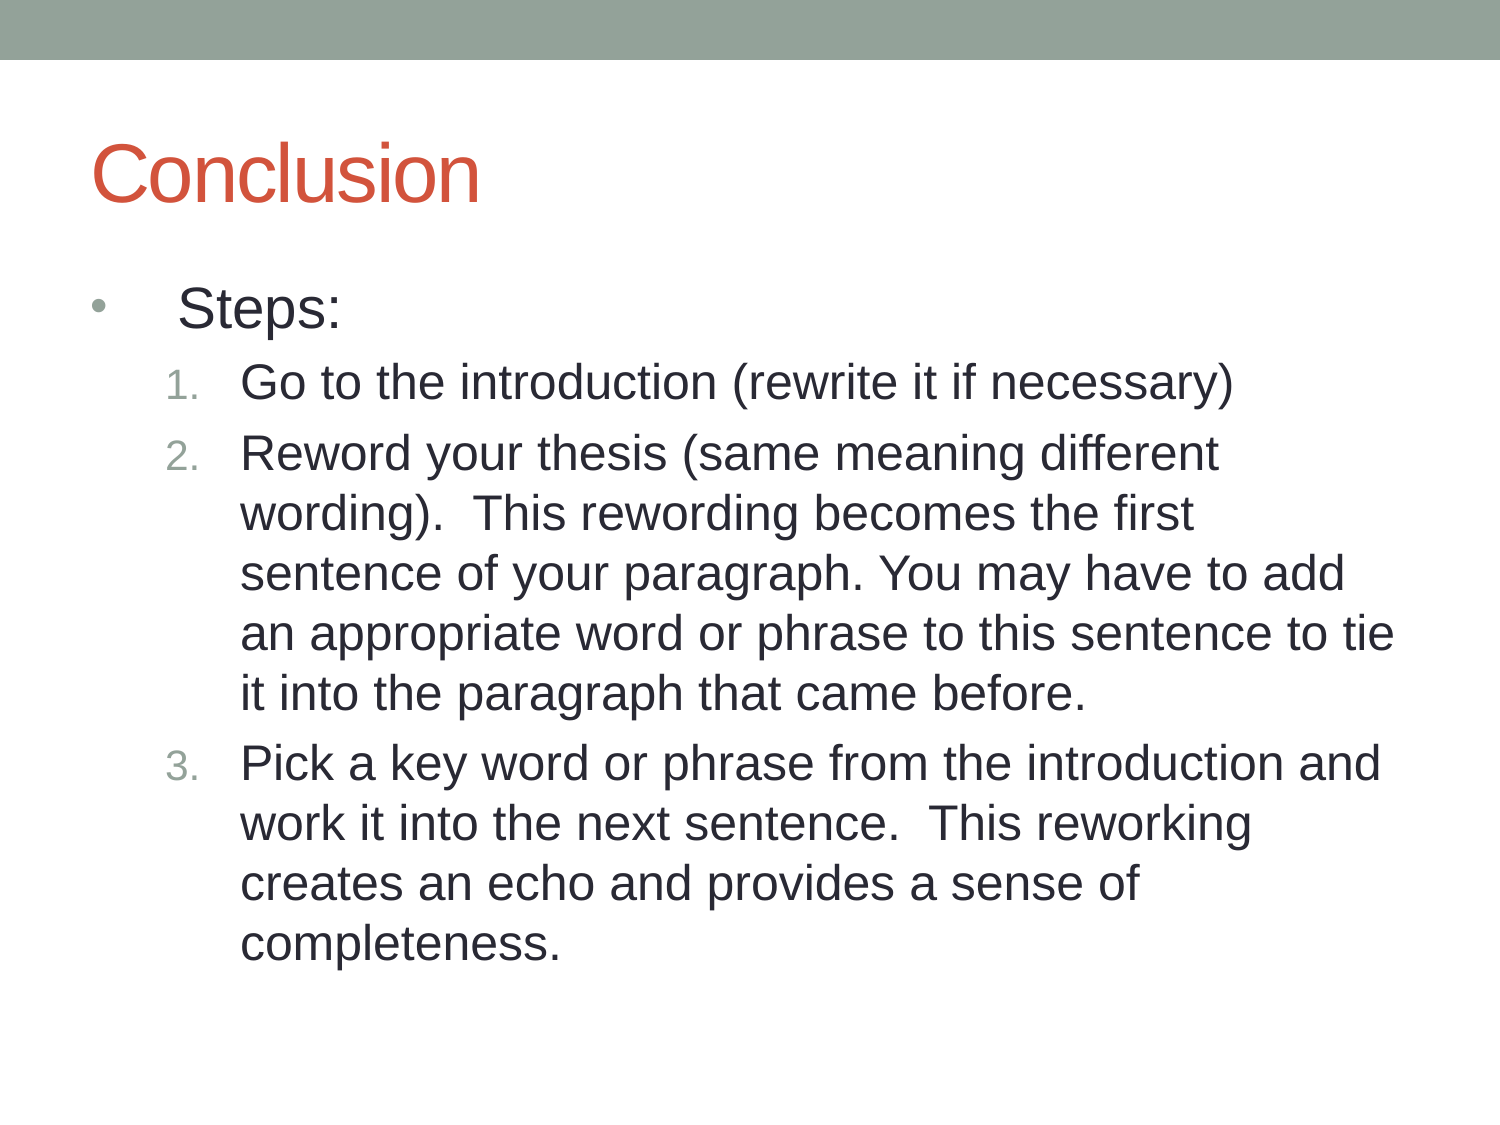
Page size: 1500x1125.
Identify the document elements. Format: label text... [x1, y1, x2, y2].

title Conclusion [75, 87, 1425, 250]
list Steps: Go to the introduction (rewrite it if necessary) Reword your thesis (same meaning different wording). This rewording becomes the first sentence of your paragraph. You may have to add an appropriate word or phrase to this sentence to tie it into the paragraph that came before. Pick a key word or phrase from the introduction and work it into the next sentence. This reworking creates an echo and provides a sense of completeness. [75, 262, 1425, 1063]
